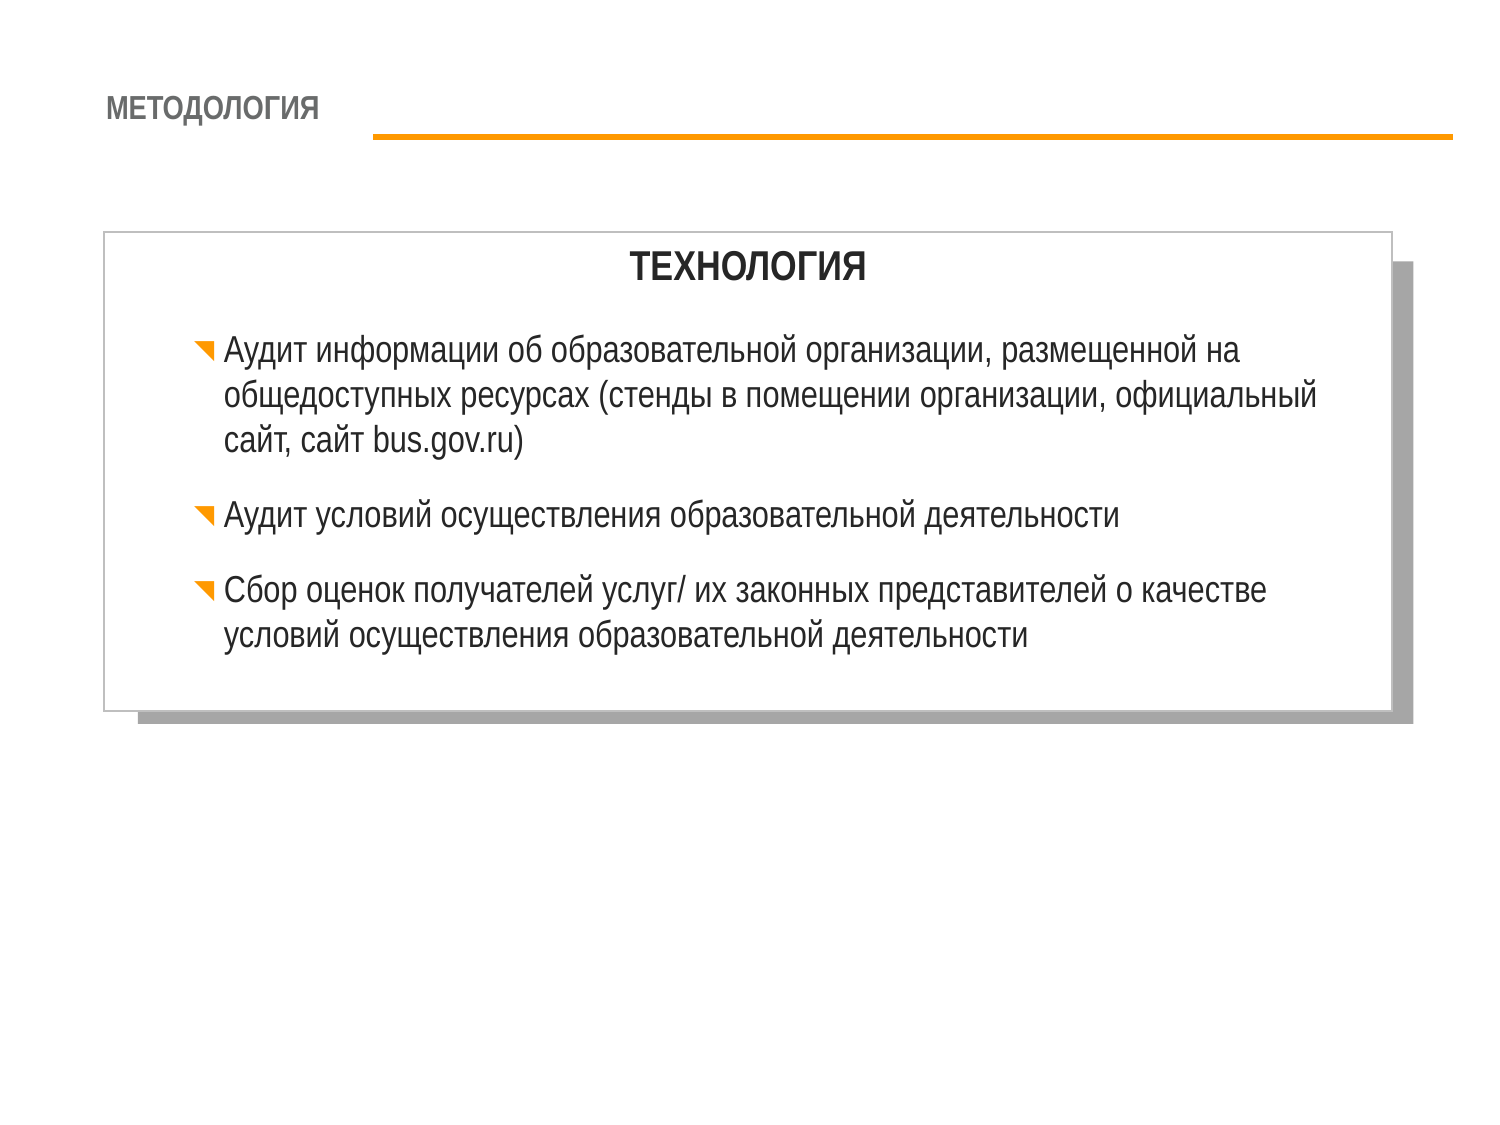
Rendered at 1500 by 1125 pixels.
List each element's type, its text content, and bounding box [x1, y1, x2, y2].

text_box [104, 231, 1414, 725]
title МЕТОДОЛОГИЯ [91, 63, 1441, 149]
